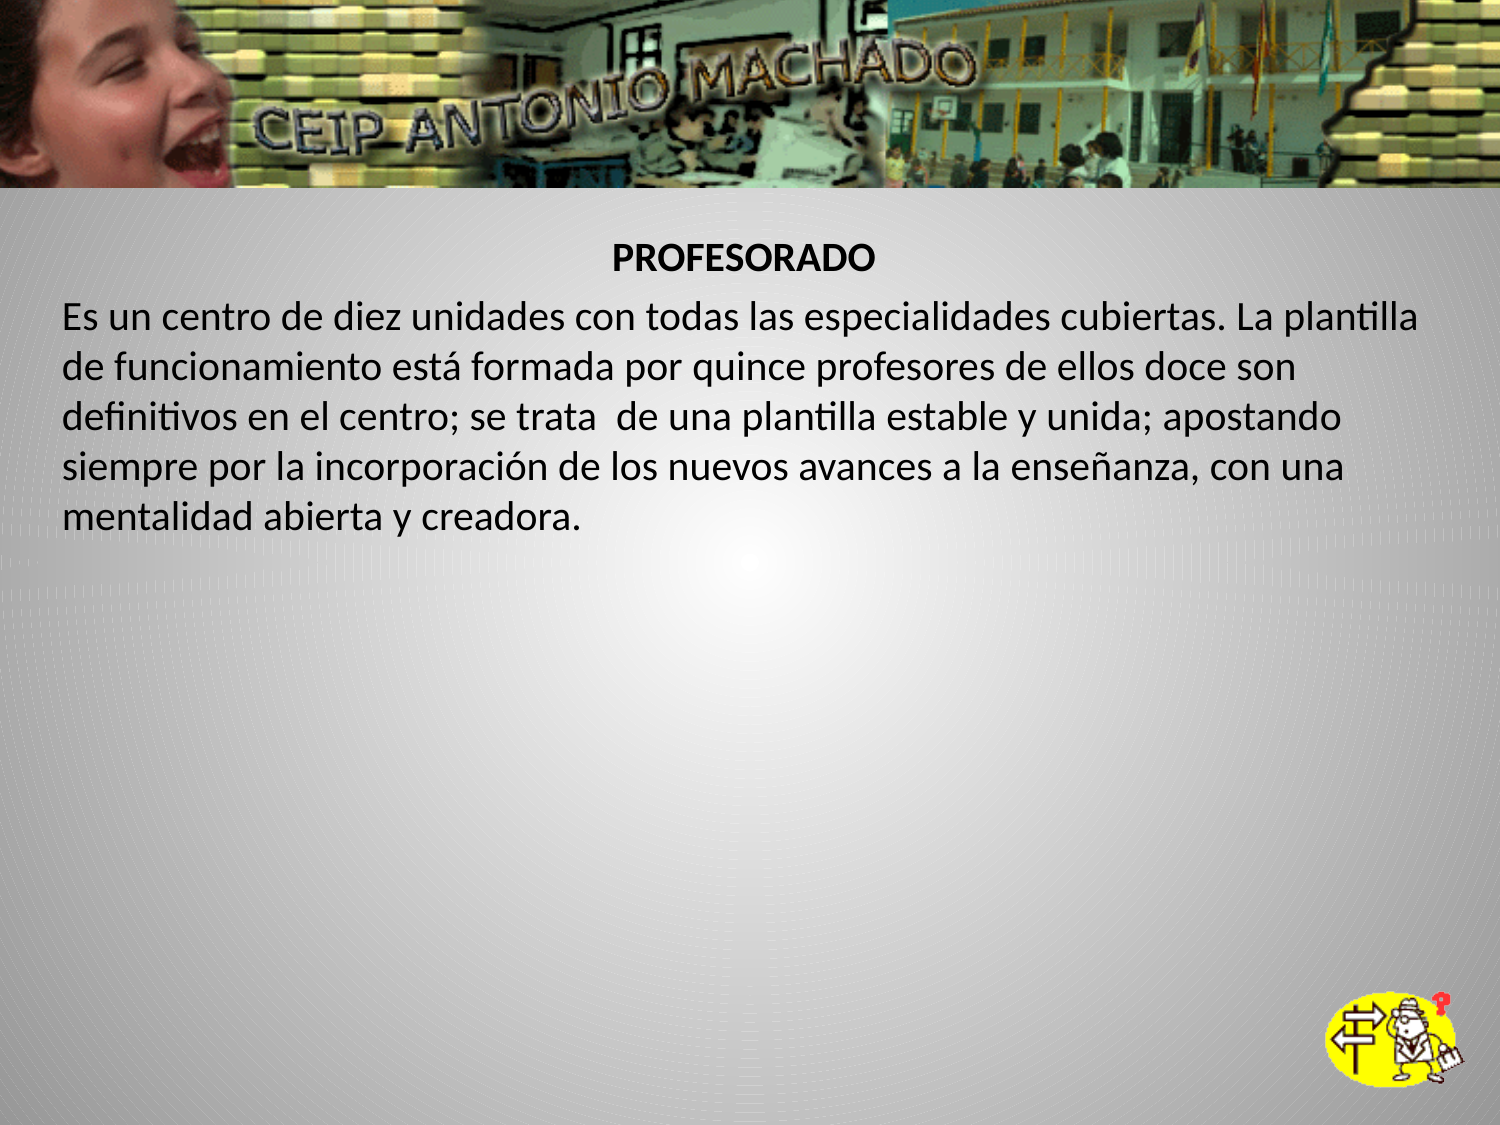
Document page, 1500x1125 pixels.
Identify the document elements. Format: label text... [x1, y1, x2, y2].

picture [1323, 984, 1466, 1090]
list PROFESORADO Es un centro de diez unidades con todas las especialidades cubiertas. La plantilla de funcionamiento está formada por quince profesores de ellos doce son definitivos en el centro; se trata de una plantilla estable y unida; apostando siempre por la incorporación de los nuevos avances a la enseñanza, con una mentalidad abierta y creadora. [46, 222, 1442, 1091]
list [0, 0, 1500, 188]
